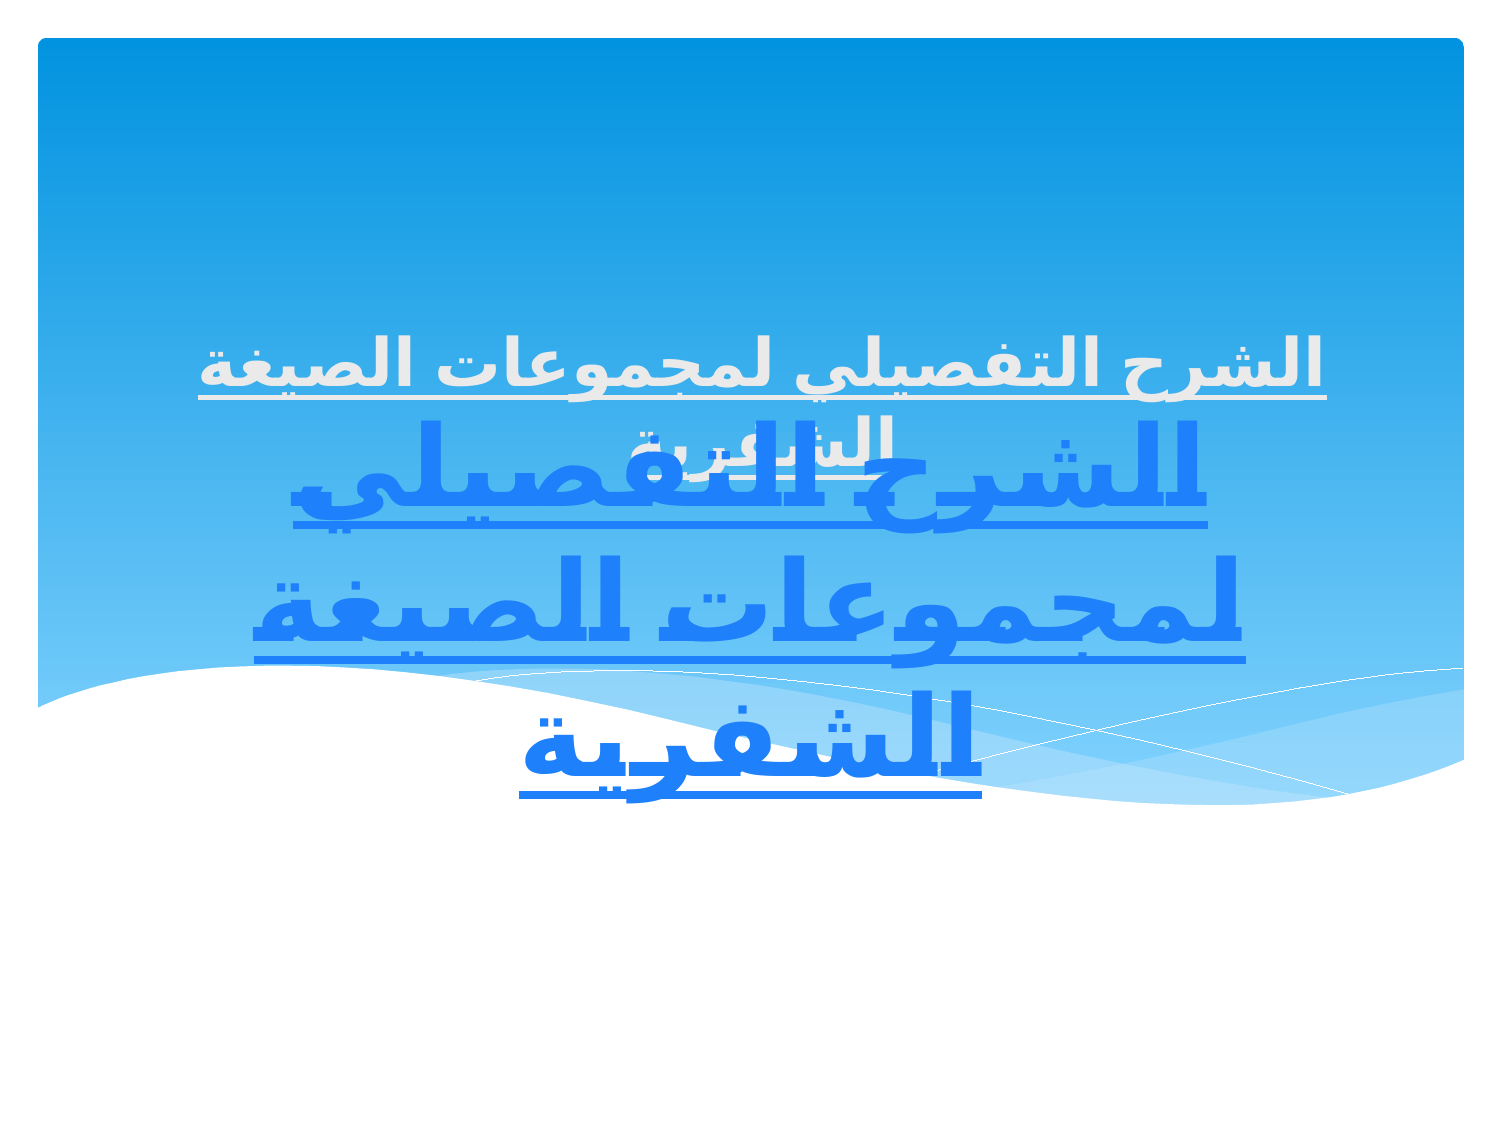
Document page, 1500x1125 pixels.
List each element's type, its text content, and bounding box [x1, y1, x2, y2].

text_box الشرح التفصيلي لمجموعات الصيغة الشفرية [125, 386, 1375, 807]
title الشرح التفصيلي لمجموعات الصيغة الشفرية [125, 312, 1400, 563]
